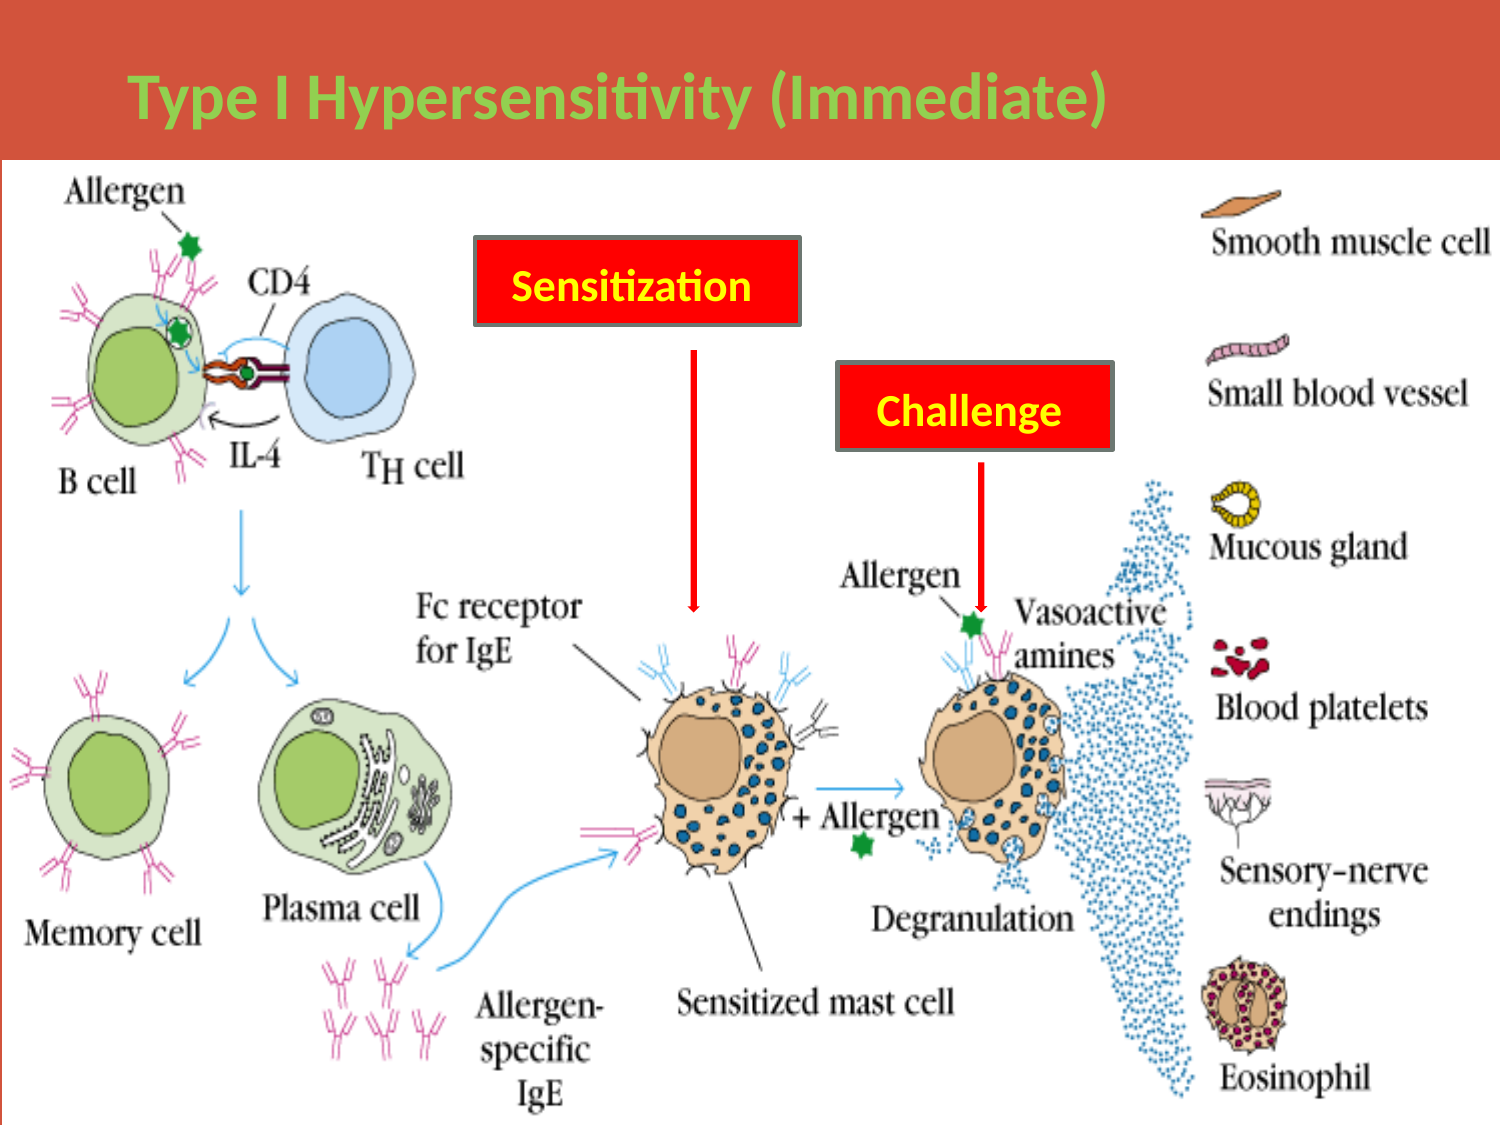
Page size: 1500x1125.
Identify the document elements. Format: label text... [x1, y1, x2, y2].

text_box Type I Hypersensitivity (Immediate) [112, 45, 1425, 150]
picture [2, 160, 1500, 1125]
